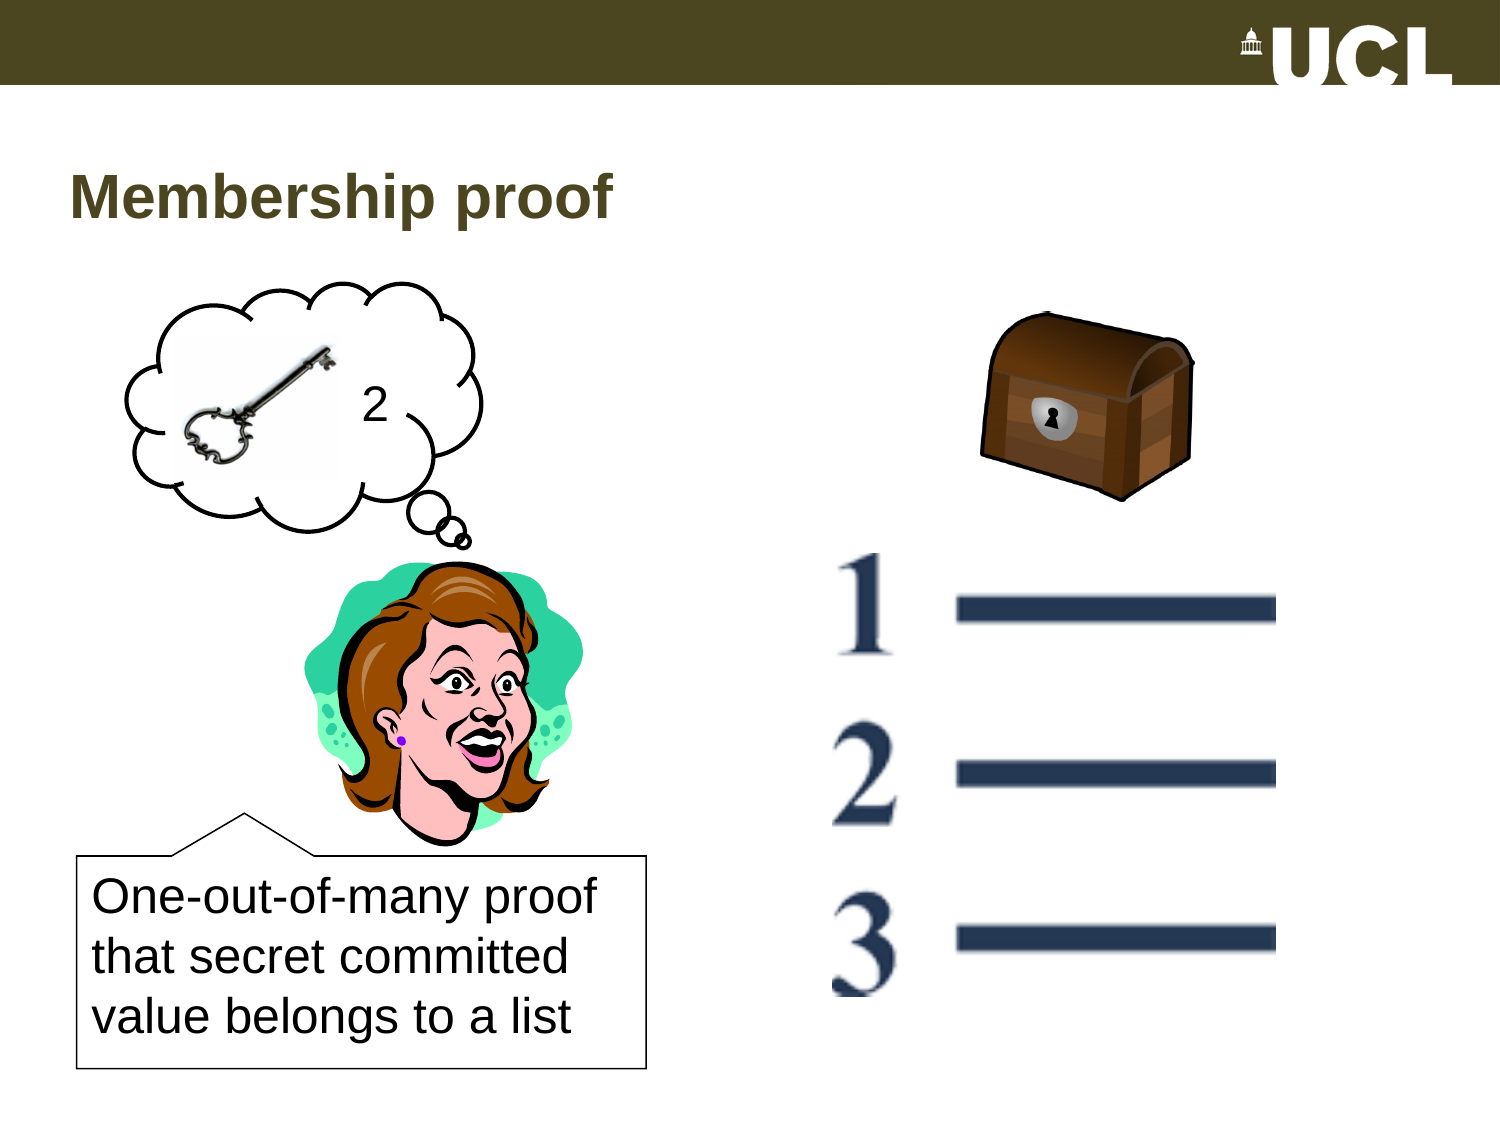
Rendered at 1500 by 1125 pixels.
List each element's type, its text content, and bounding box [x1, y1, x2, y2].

picture [303, 552, 588, 857]
picture [173, 334, 340, 480]
text_box 2 [124, 281, 484, 551]
title Membership proof [54, 148, 1447, 362]
picture [0, 0, 1500, 85]
picture [979, 311, 1195, 503]
picture [832, 553, 1276, 997]
